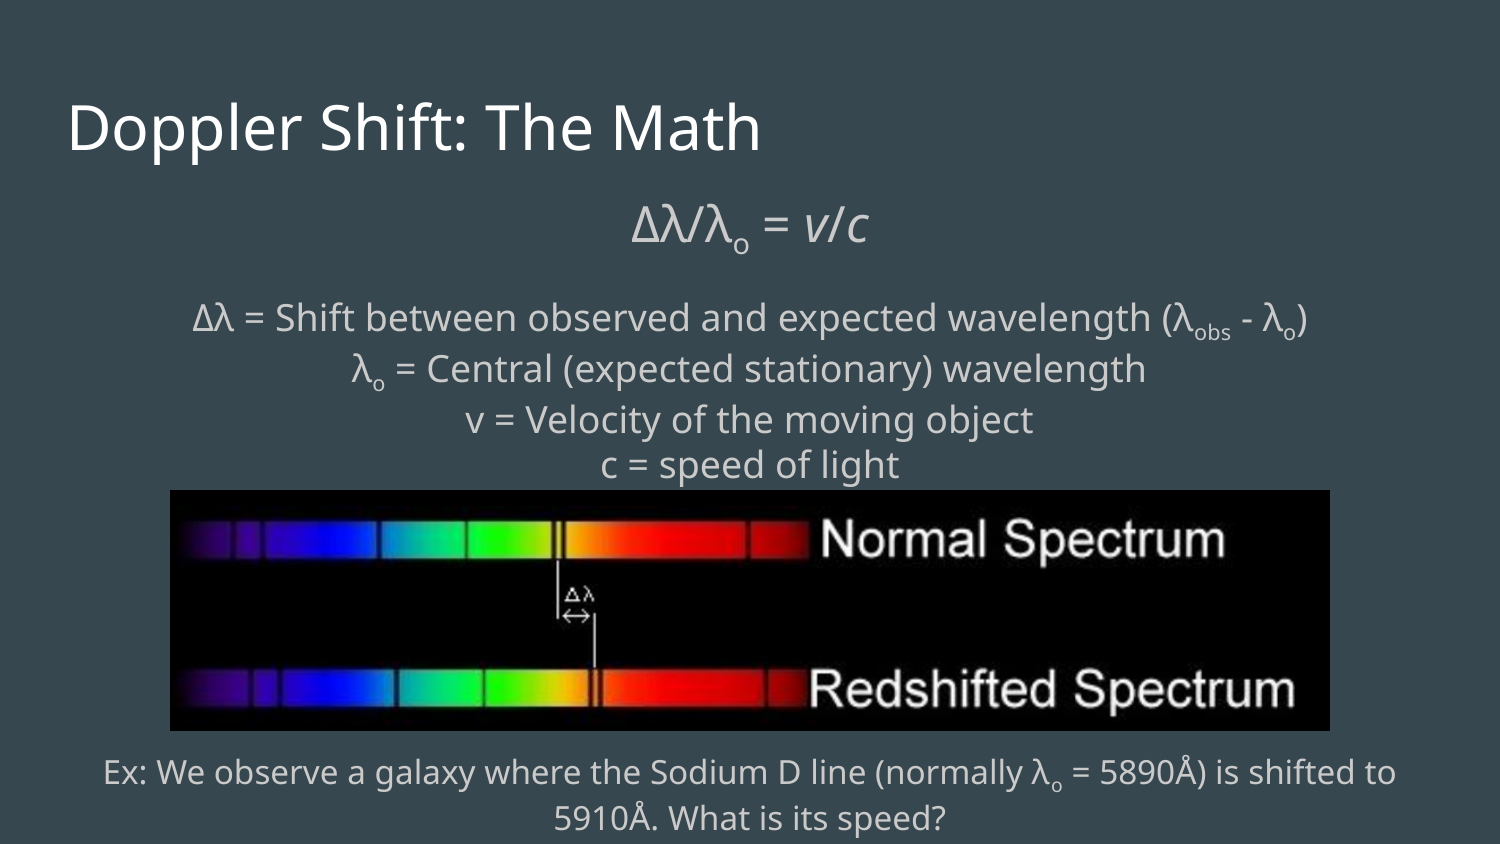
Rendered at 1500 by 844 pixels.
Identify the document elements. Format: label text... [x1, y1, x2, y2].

title Doppler Shift: The Math [51, 72, 1449, 166]
picture [169, 490, 1331, 731]
list Δλ/λo = v/c Δλ = Shift between observed and expected wavelength (λobs - λo) λo = Central (expected stationary) wavelength v = Velocity of the moving object c = speed of light [51, 166, 1449, 728]
list Ex: We observe a galaxy where the Sodium D line (normally λo = 5890Å) is shifted to 5910Å. What is its speed? [57, 736, 1443, 831]
